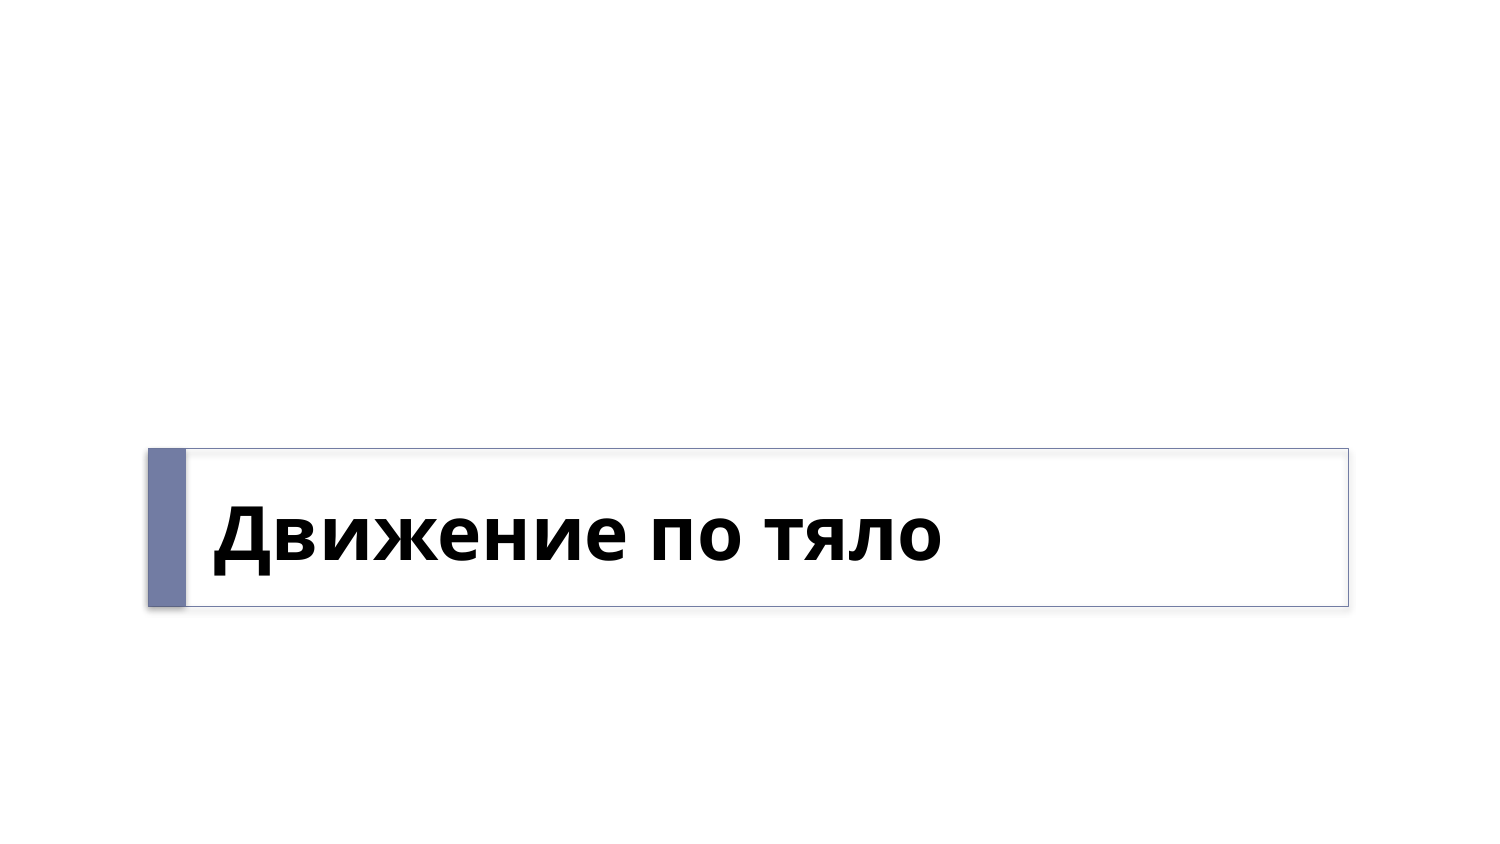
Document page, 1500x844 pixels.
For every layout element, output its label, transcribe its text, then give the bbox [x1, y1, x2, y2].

title Движение по тяло [200, 478, 1325, 600]
